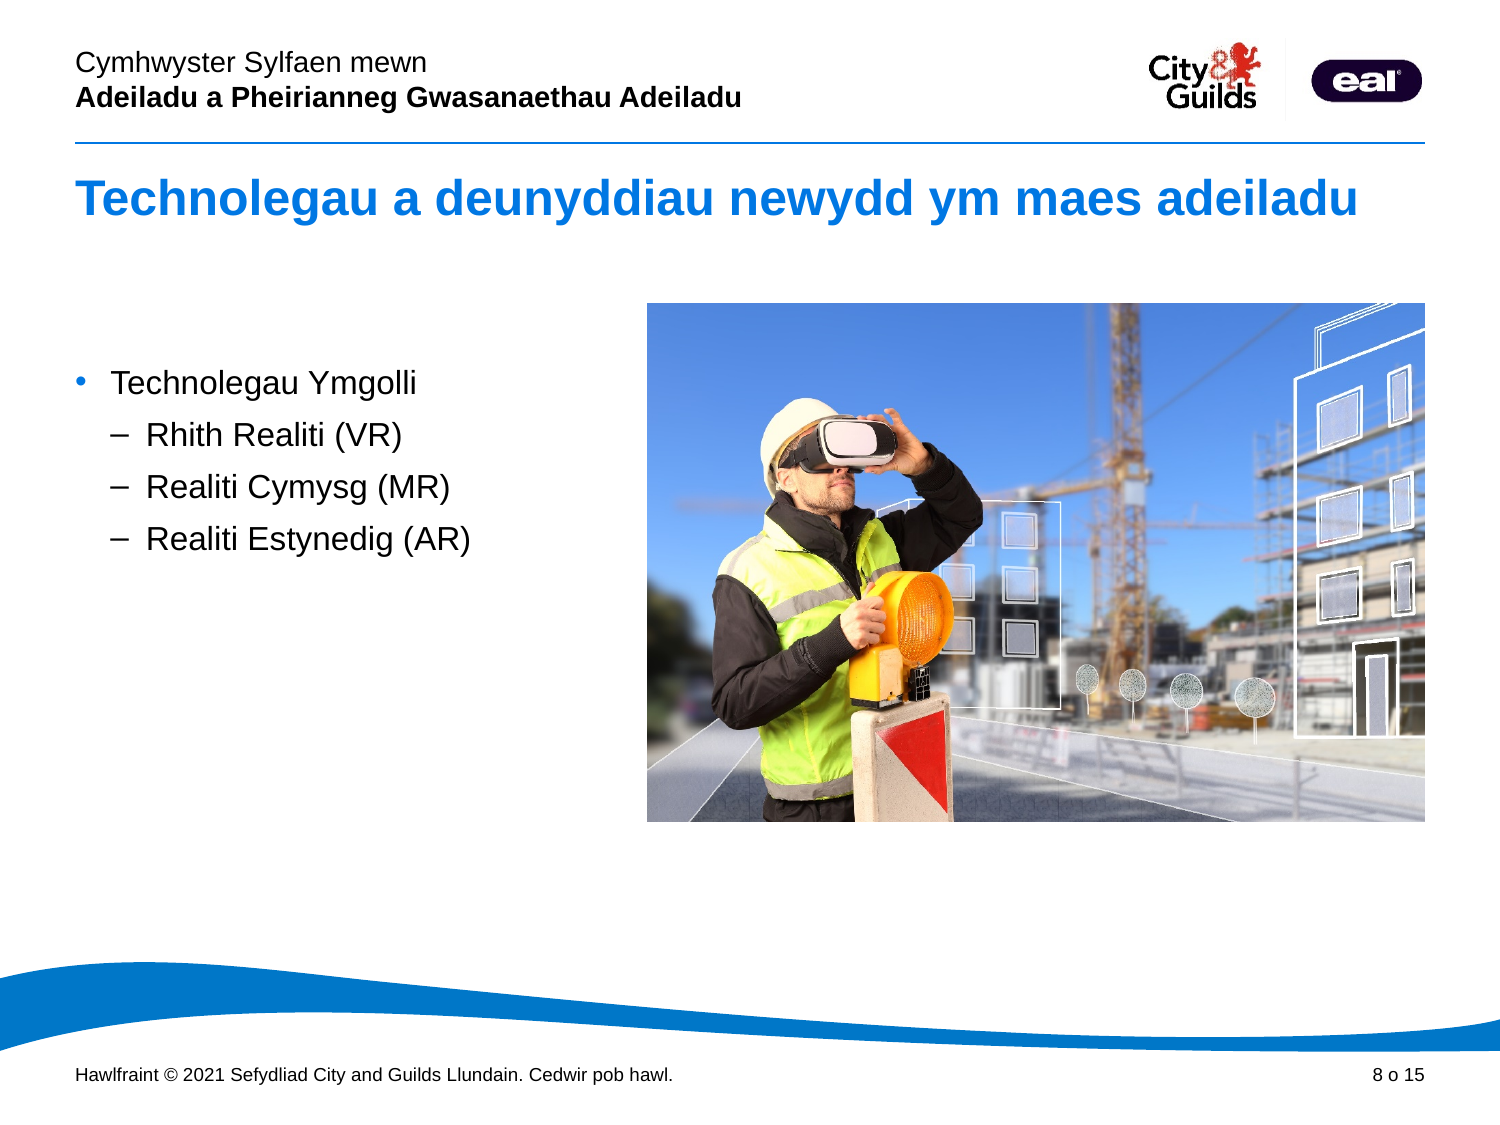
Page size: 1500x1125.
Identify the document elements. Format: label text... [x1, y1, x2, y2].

list Technolegau Ymgolli Rhith Realiti (VR) Realiti Cymysg (MR) Realiti Estynedig (AR) [74, 359, 1426, 1057]
picture [1149, 38, 1422, 121]
picture [647, 303, 1426, 822]
title Technolegau a deunyddiau newydd ym maes adeiladu [74, 165, 1426, 229]
